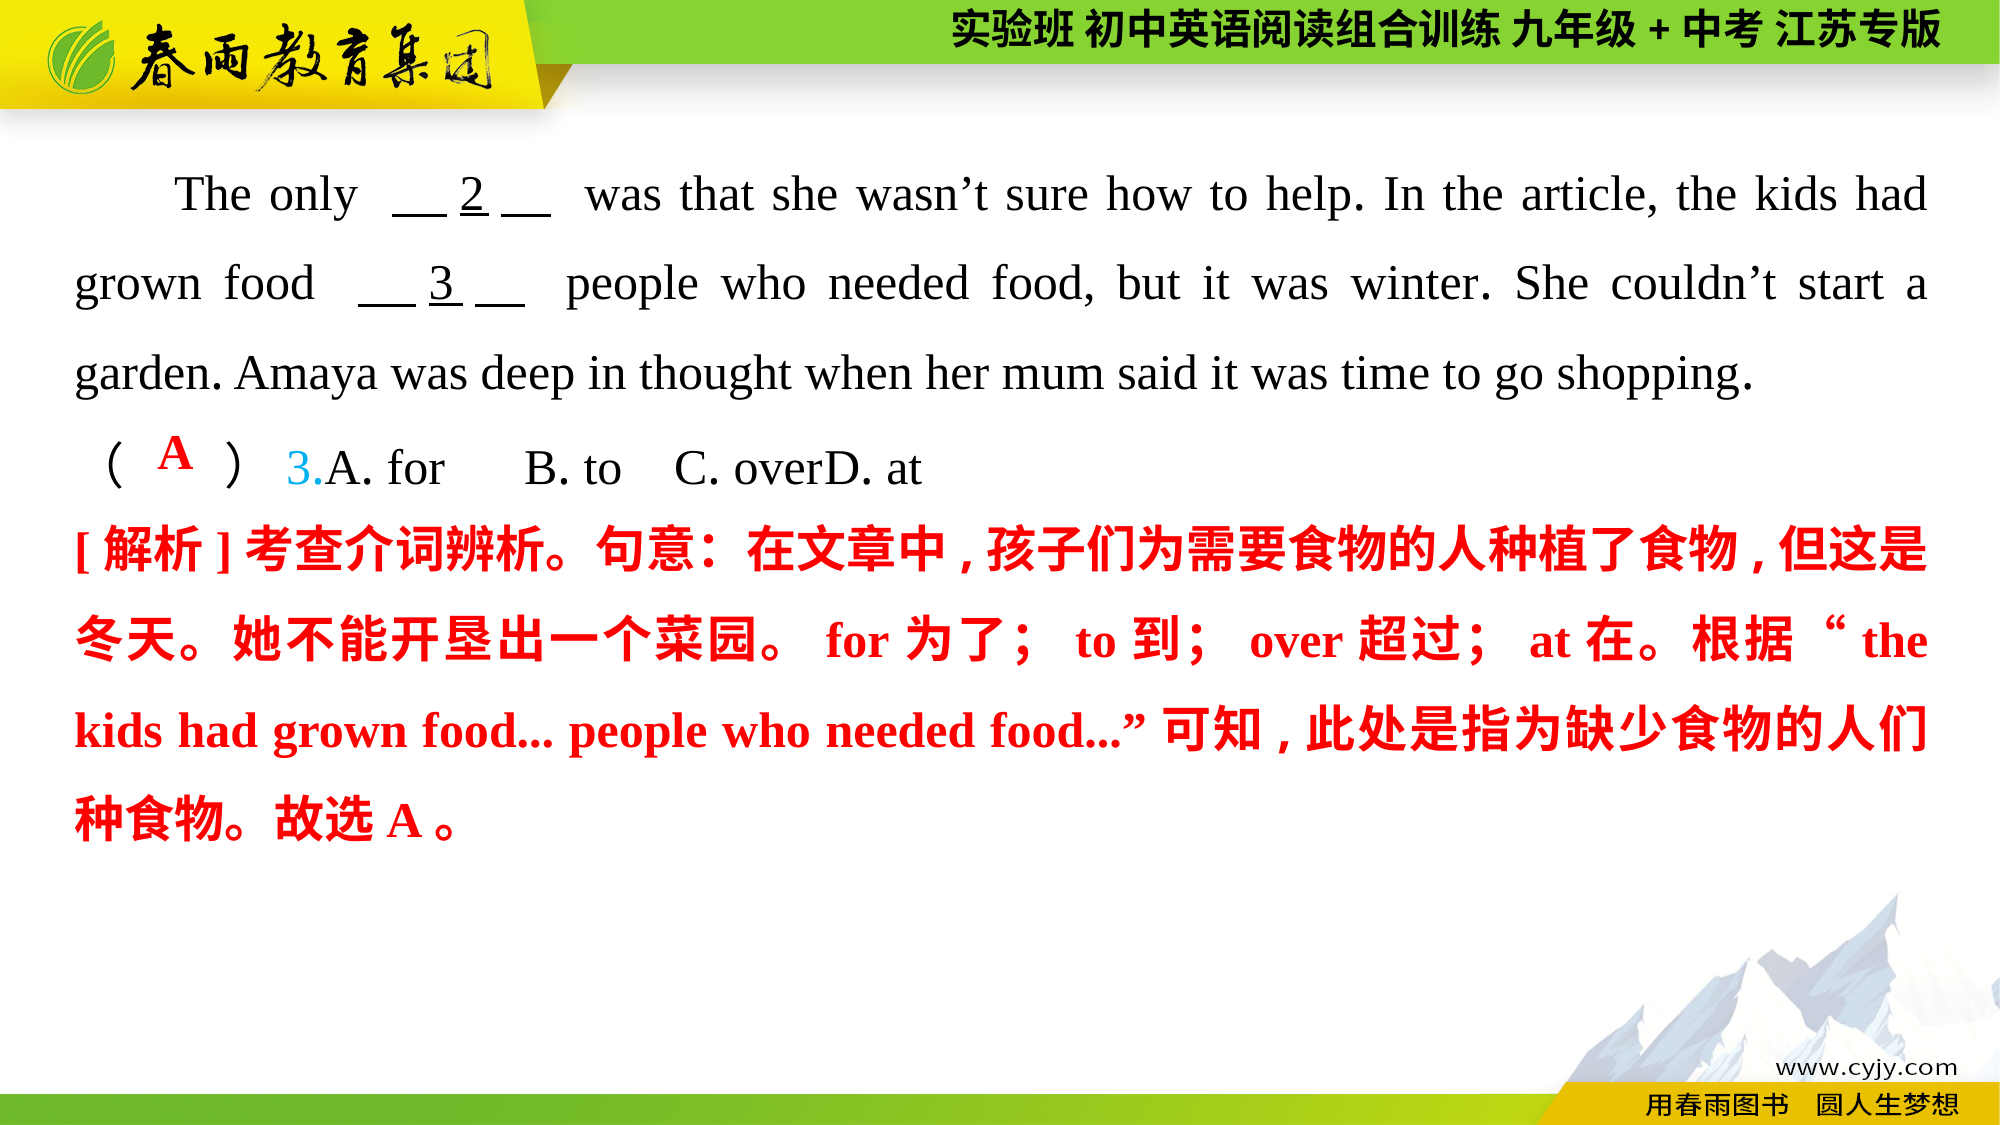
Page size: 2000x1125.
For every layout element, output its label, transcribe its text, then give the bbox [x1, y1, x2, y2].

text_box A [142, 411, 209, 479]
list The only 2 was that she wasn’t sure how to help. In the article, the kids had grown food 3 people who needed food, but it was winter. She couldn’t start a garden. Amaya was deep in thought when her mum said it was time to go shopping. [59, 122, 1944, 397]
picture [0, 0, 2000, 1125]
text_box [解析]考查介词辨析。句意：在文章中,孩子们为需要食物的人种植了食物,但这是冬天。她不能开垦出一个菜园。for为了；to到；over超过；at在。根据“the kids had grown food... people who needed food...”可知,此处是指为缺少食物的人们种食物。故选A。 [59, 479, 1944, 855]
text_box （ ）3.A. for B. to C. over D. at [59, 397, 1944, 479]
